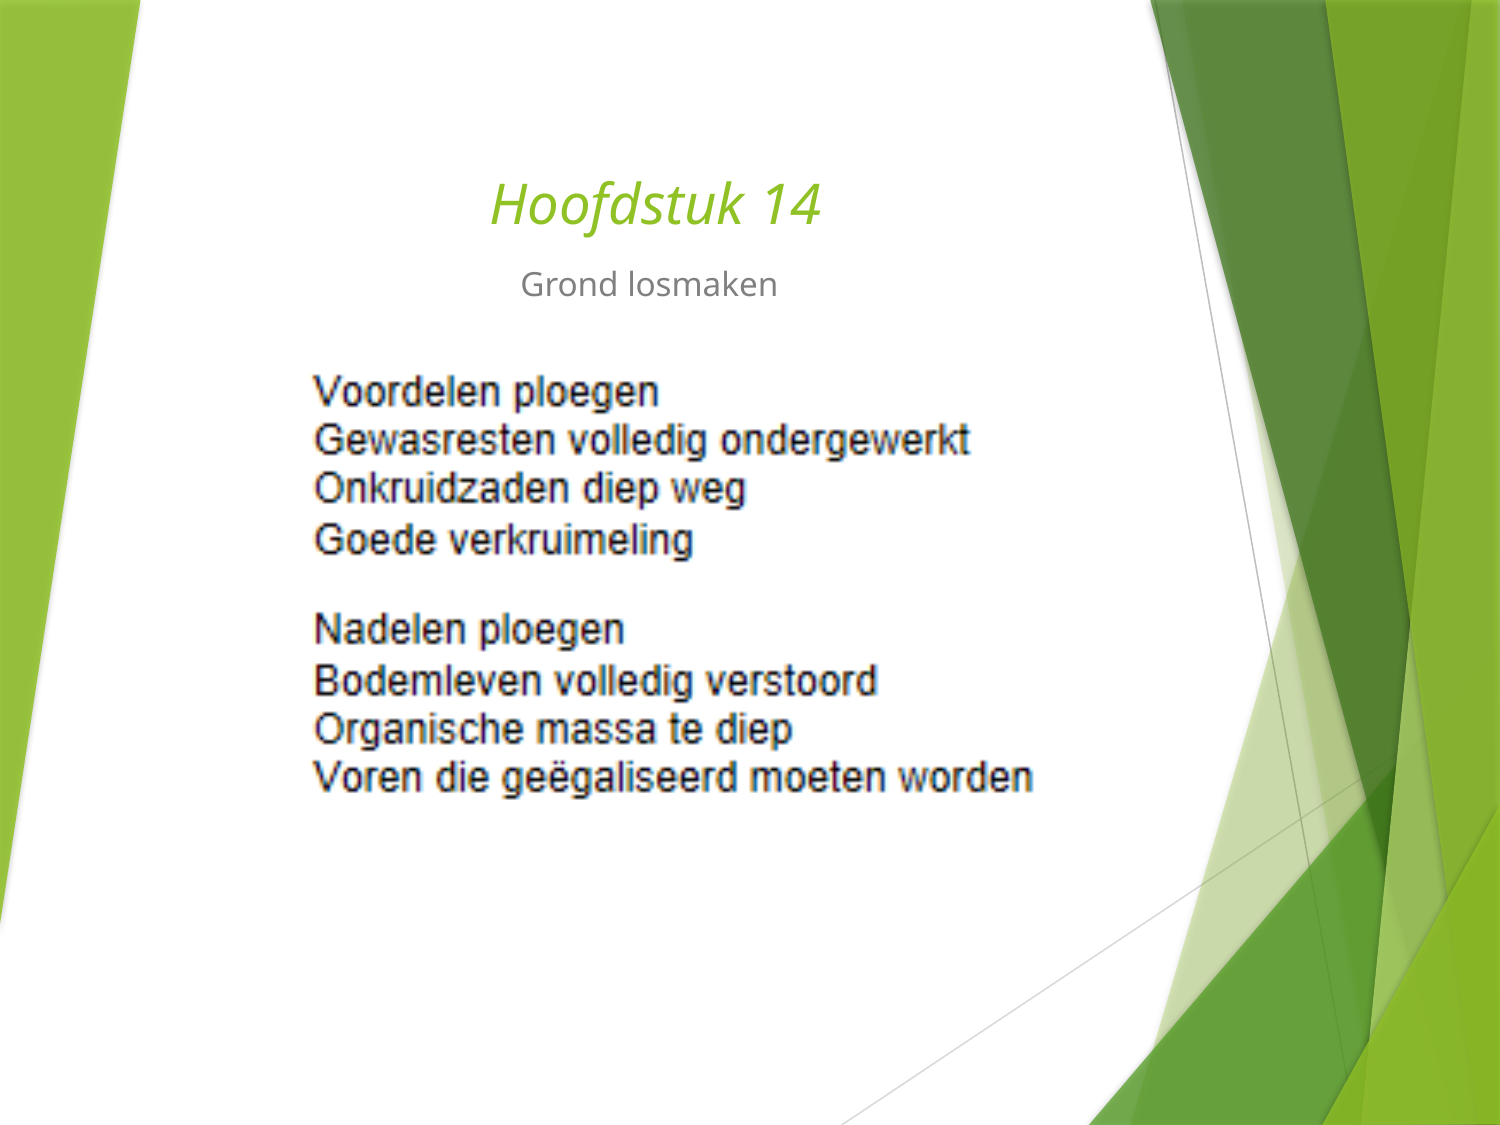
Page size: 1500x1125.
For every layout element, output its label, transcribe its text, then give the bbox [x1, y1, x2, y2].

title Hoofdstuk 14 [112, 101, 1199, 244]
subtitle Grond losmaken [64, 255, 1235, 882]
picture [297, 349, 1082, 825]
